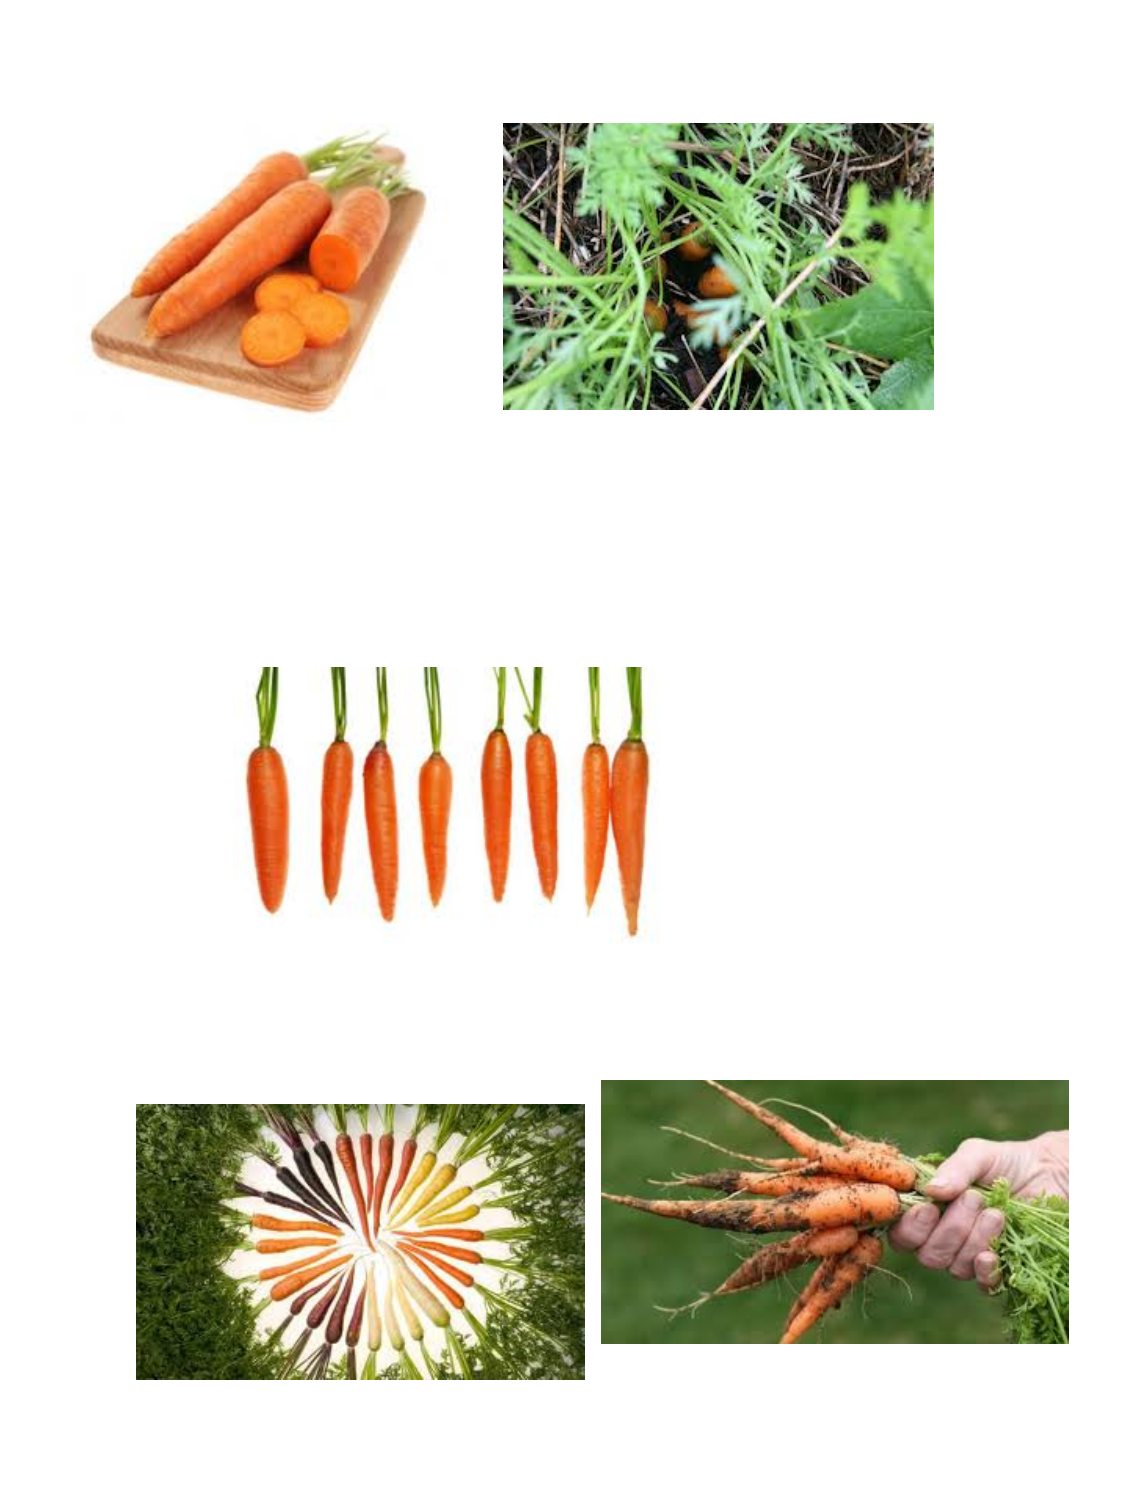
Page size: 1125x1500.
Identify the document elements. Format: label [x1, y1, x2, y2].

picture [73, 123, 449, 423]
picture [233, 666, 664, 954]
picture [503, 123, 934, 411]
picture [135, 1104, 585, 1380]
picture [600, 1080, 1069, 1344]
